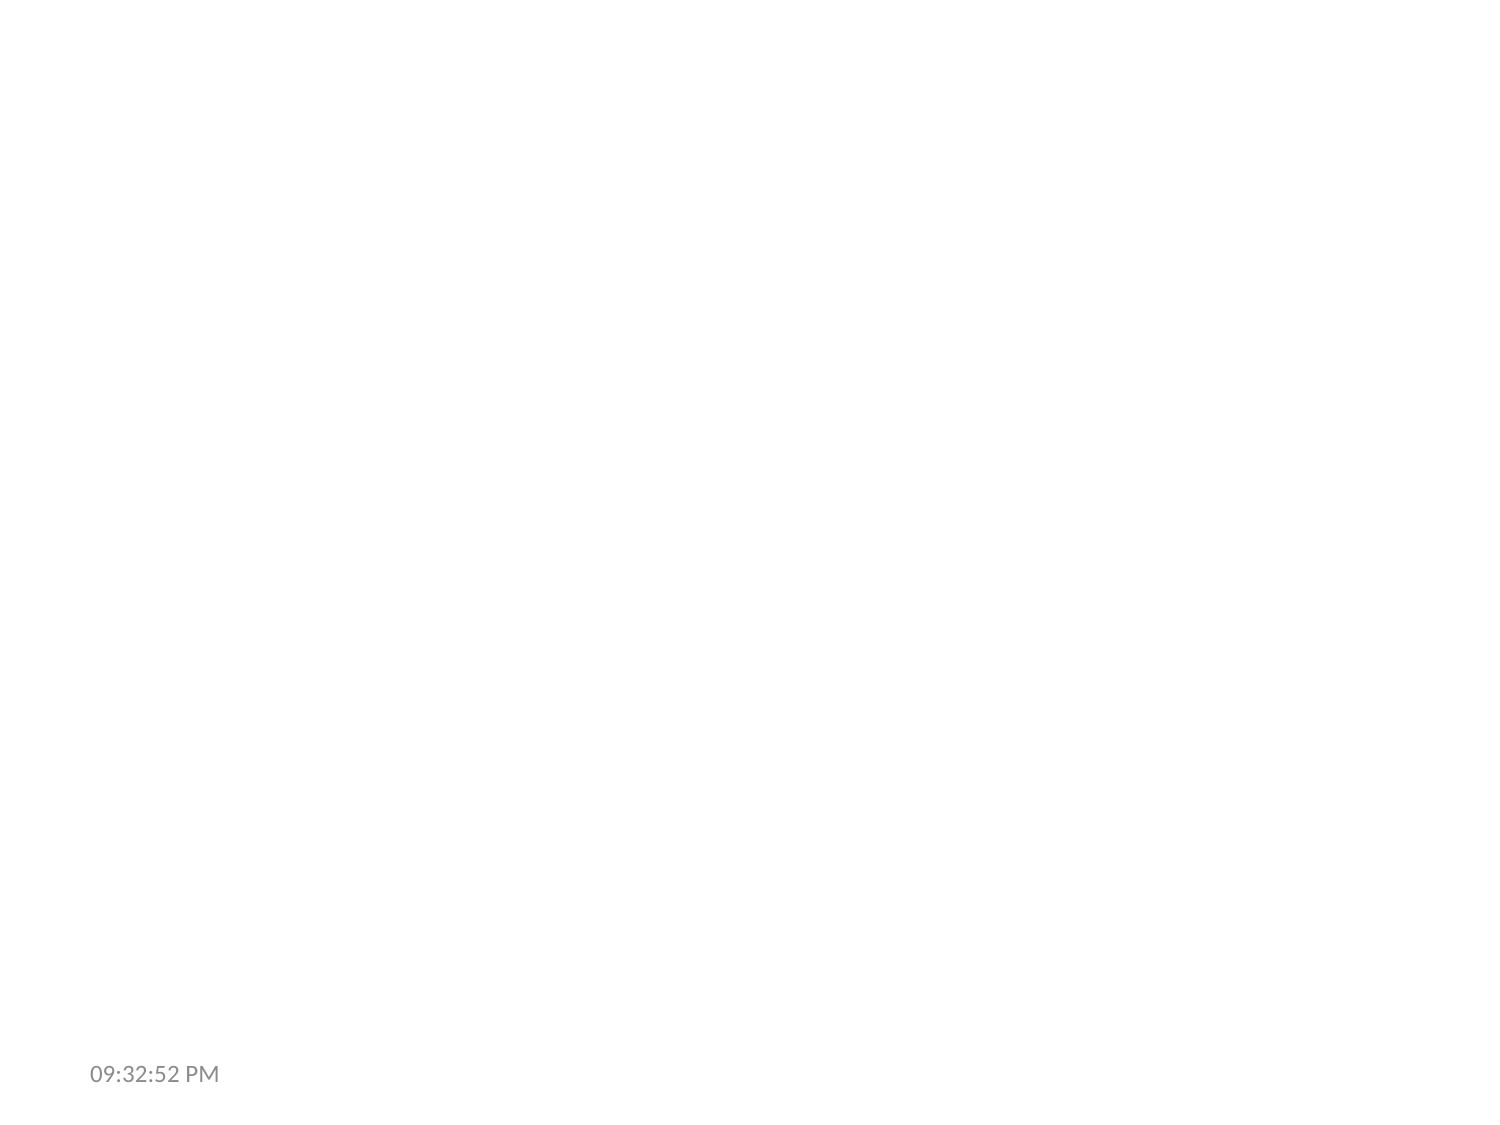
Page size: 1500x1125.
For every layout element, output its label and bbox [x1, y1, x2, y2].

slide_number [75, 1042, 425, 1103]
